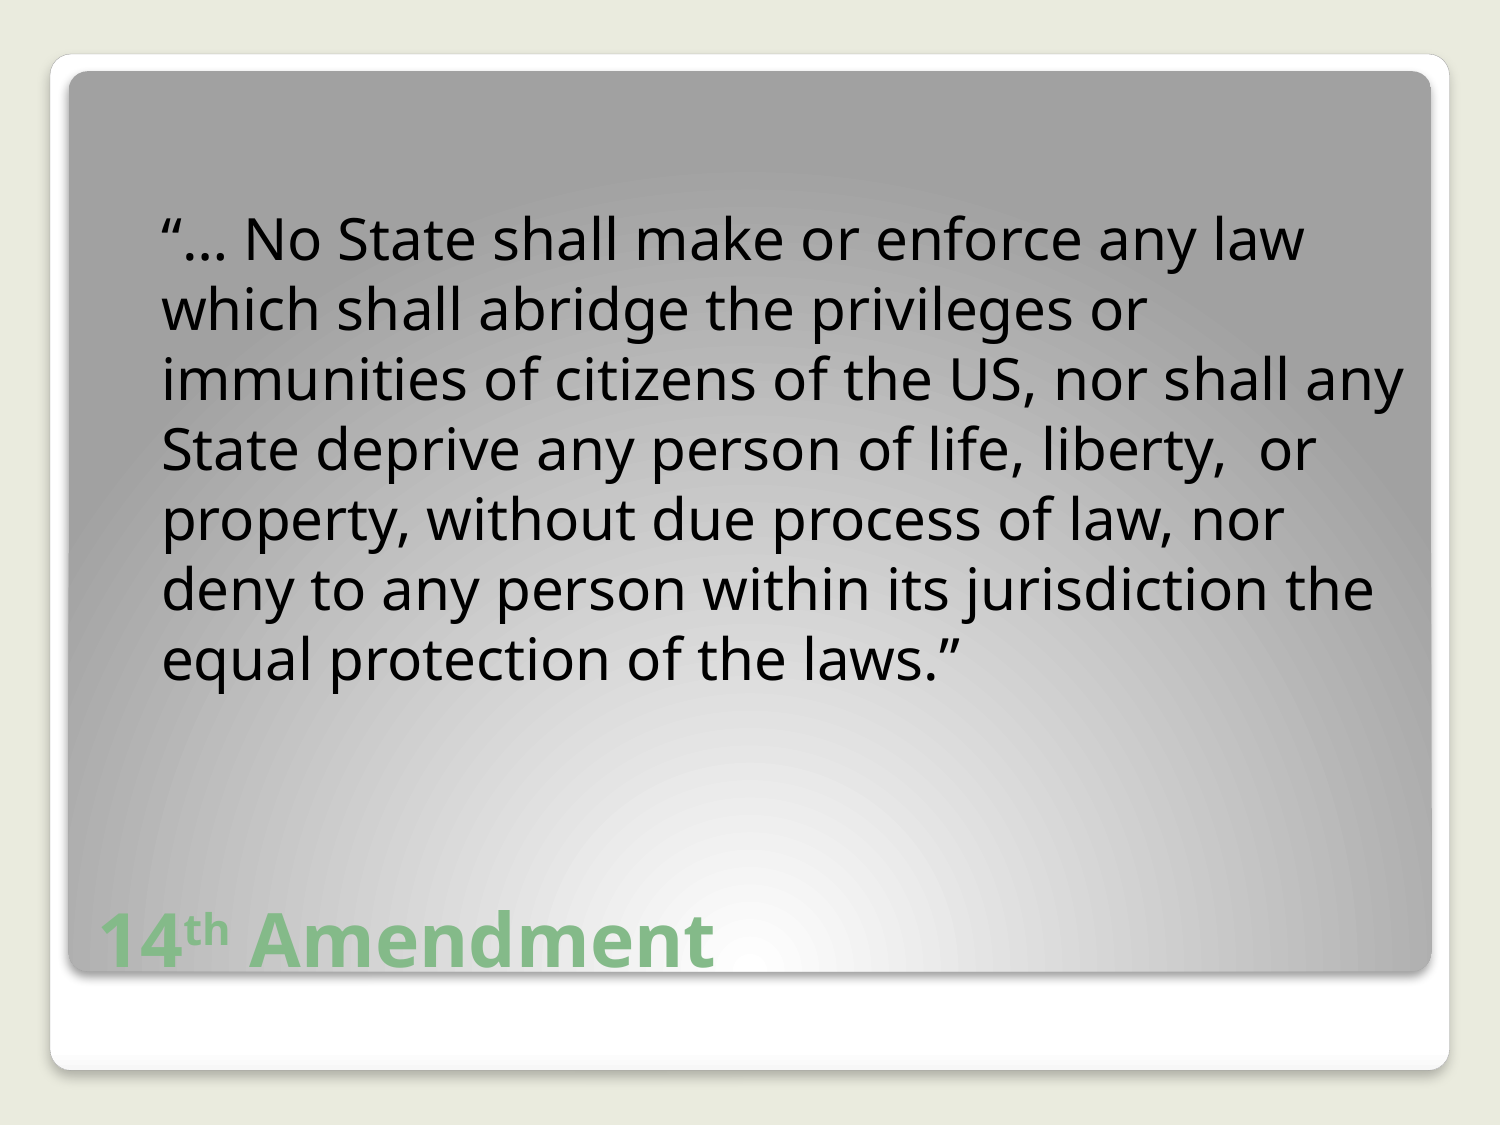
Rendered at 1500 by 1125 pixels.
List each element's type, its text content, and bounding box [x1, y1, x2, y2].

title 14th Amendment [82, 817, 1425, 990]
list “… No State shall make or enforce any law which shall abridge the privileges or immunities of citizens of the US, nor shall any State deprive any person of life, liberty, or property, without due process of law, nor deny to any person within its jurisdiction the equal protection of the laws.” [87, 187, 1430, 875]
